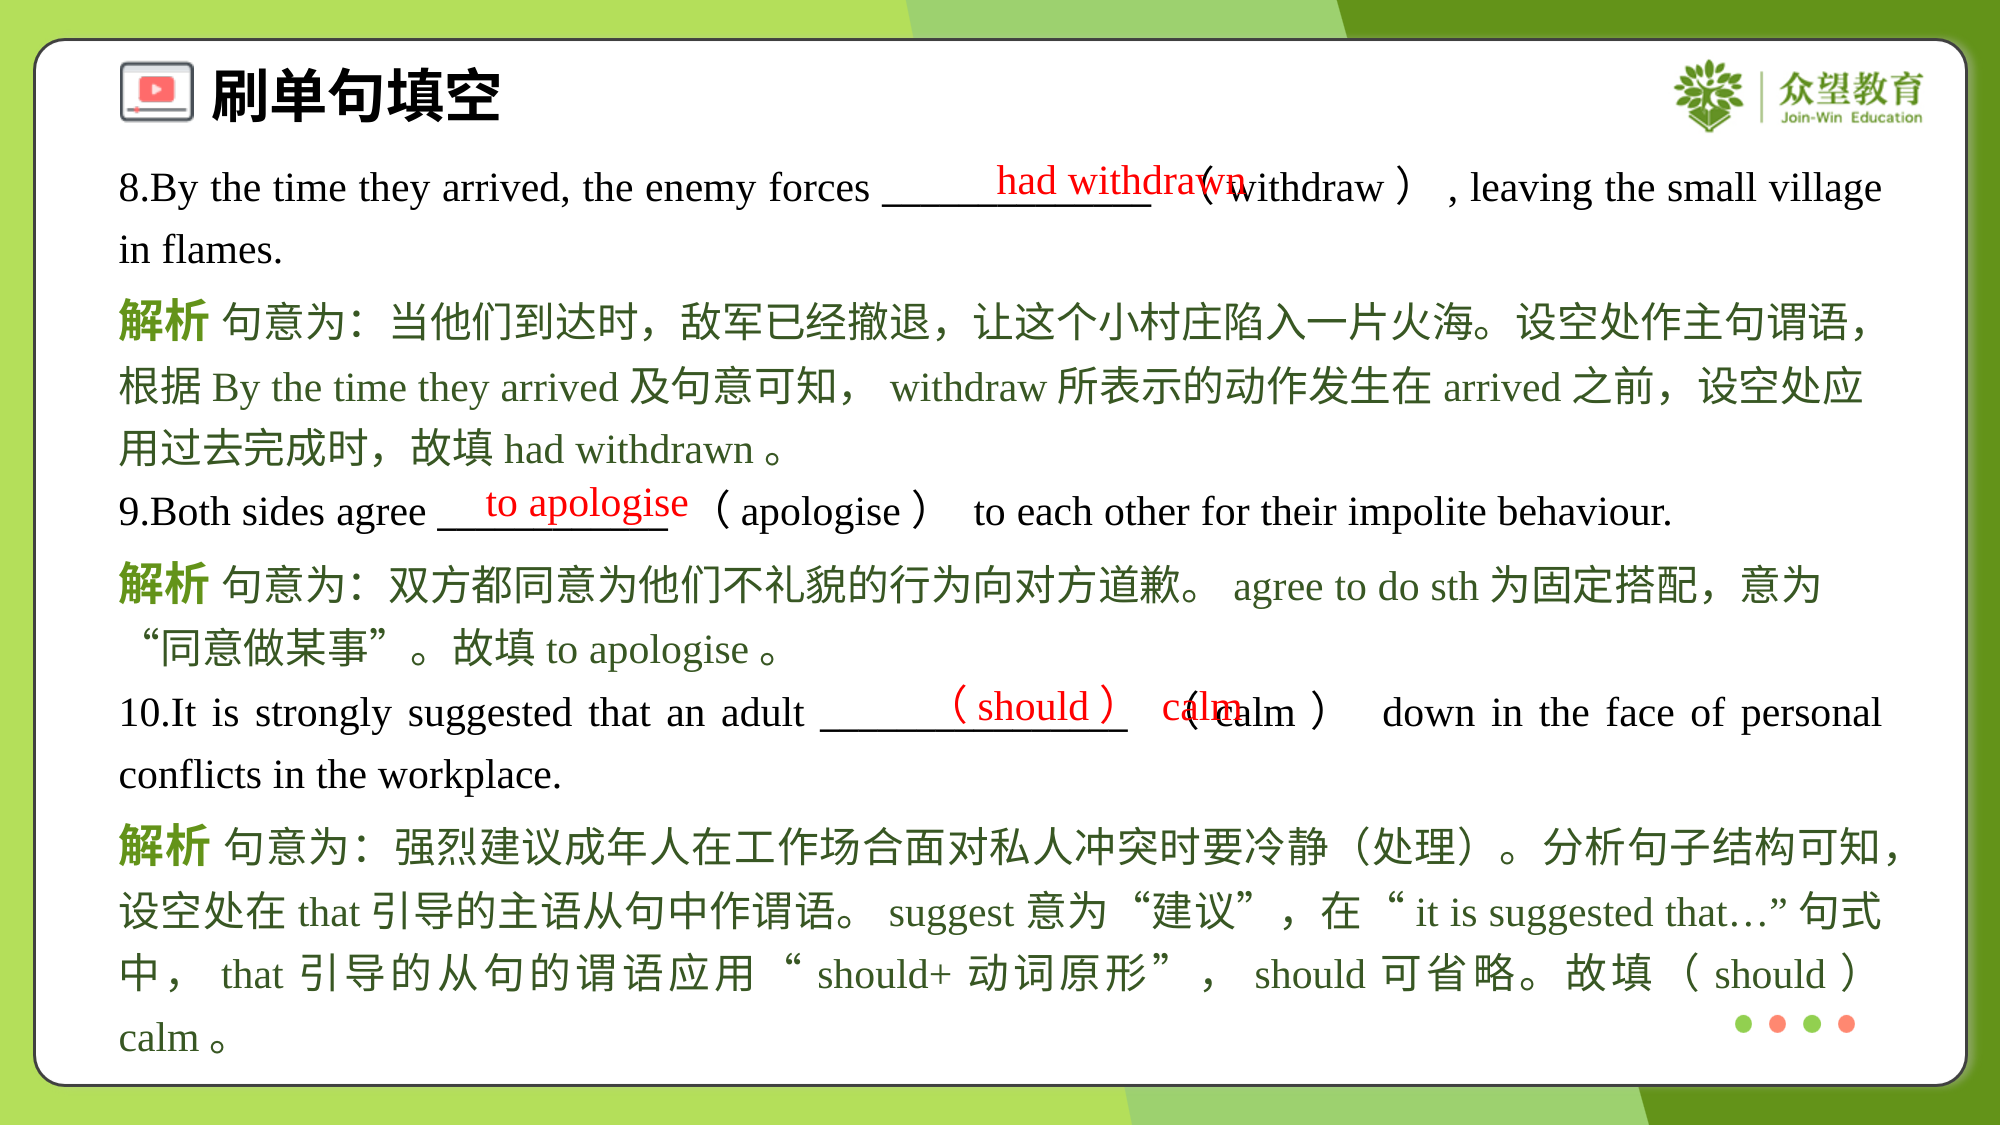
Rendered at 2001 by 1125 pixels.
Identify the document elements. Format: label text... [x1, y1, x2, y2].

text_box 10.It is strongly suggested that an adult ________________ （calm） down in the face of personal conflicts in the workplace. [118, 672, 1883, 792]
text_box had withdrawn [987, 140, 1256, 198]
text_box to apologise [476, 462, 699, 520]
text_box 8.By the time they arrived, the enemy forces ______________ （withdraw）, leaving the small village in flames. [118, 146, 1883, 267]
text_box 解析 句意为：当他们到达时，敌军已经撤退，让这个小村庄陷入一片火海。设空处作主句谓语，根据By the time they arrived及句意可知，withdraw所表示的动作发生在arrived之前，设空处应用过去完成时，故填had withdrawn。 [118, 278, 1883, 467]
text_box 解析 句意为：强烈建议成年人在工作场合面对私人冲突时要冷静（处理）。分析句子结构可知，设空处在that引导的主语从句中作谓语。suggest意为“建议”，在“it is suggested that…”句式中，that引导的从句的谓语应用“should+动词原形”，should可省略。故填（should） calm。 [118, 803, 1883, 992]
text_box （should） calm [931, 665, 1238, 723]
text_box 9.Both sides agree ____________ （apologise） to each other for their impolite behaviour. [118, 471, 1883, 529]
picture [0, 0, 2000, 1125]
text_box 解析 句意为：双方都同意为他们不礼貌的行为向对方道歉。agree to do sth为固定搭配，意为“同意做某事”。故填to apologise。 [118, 540, 1883, 667]
